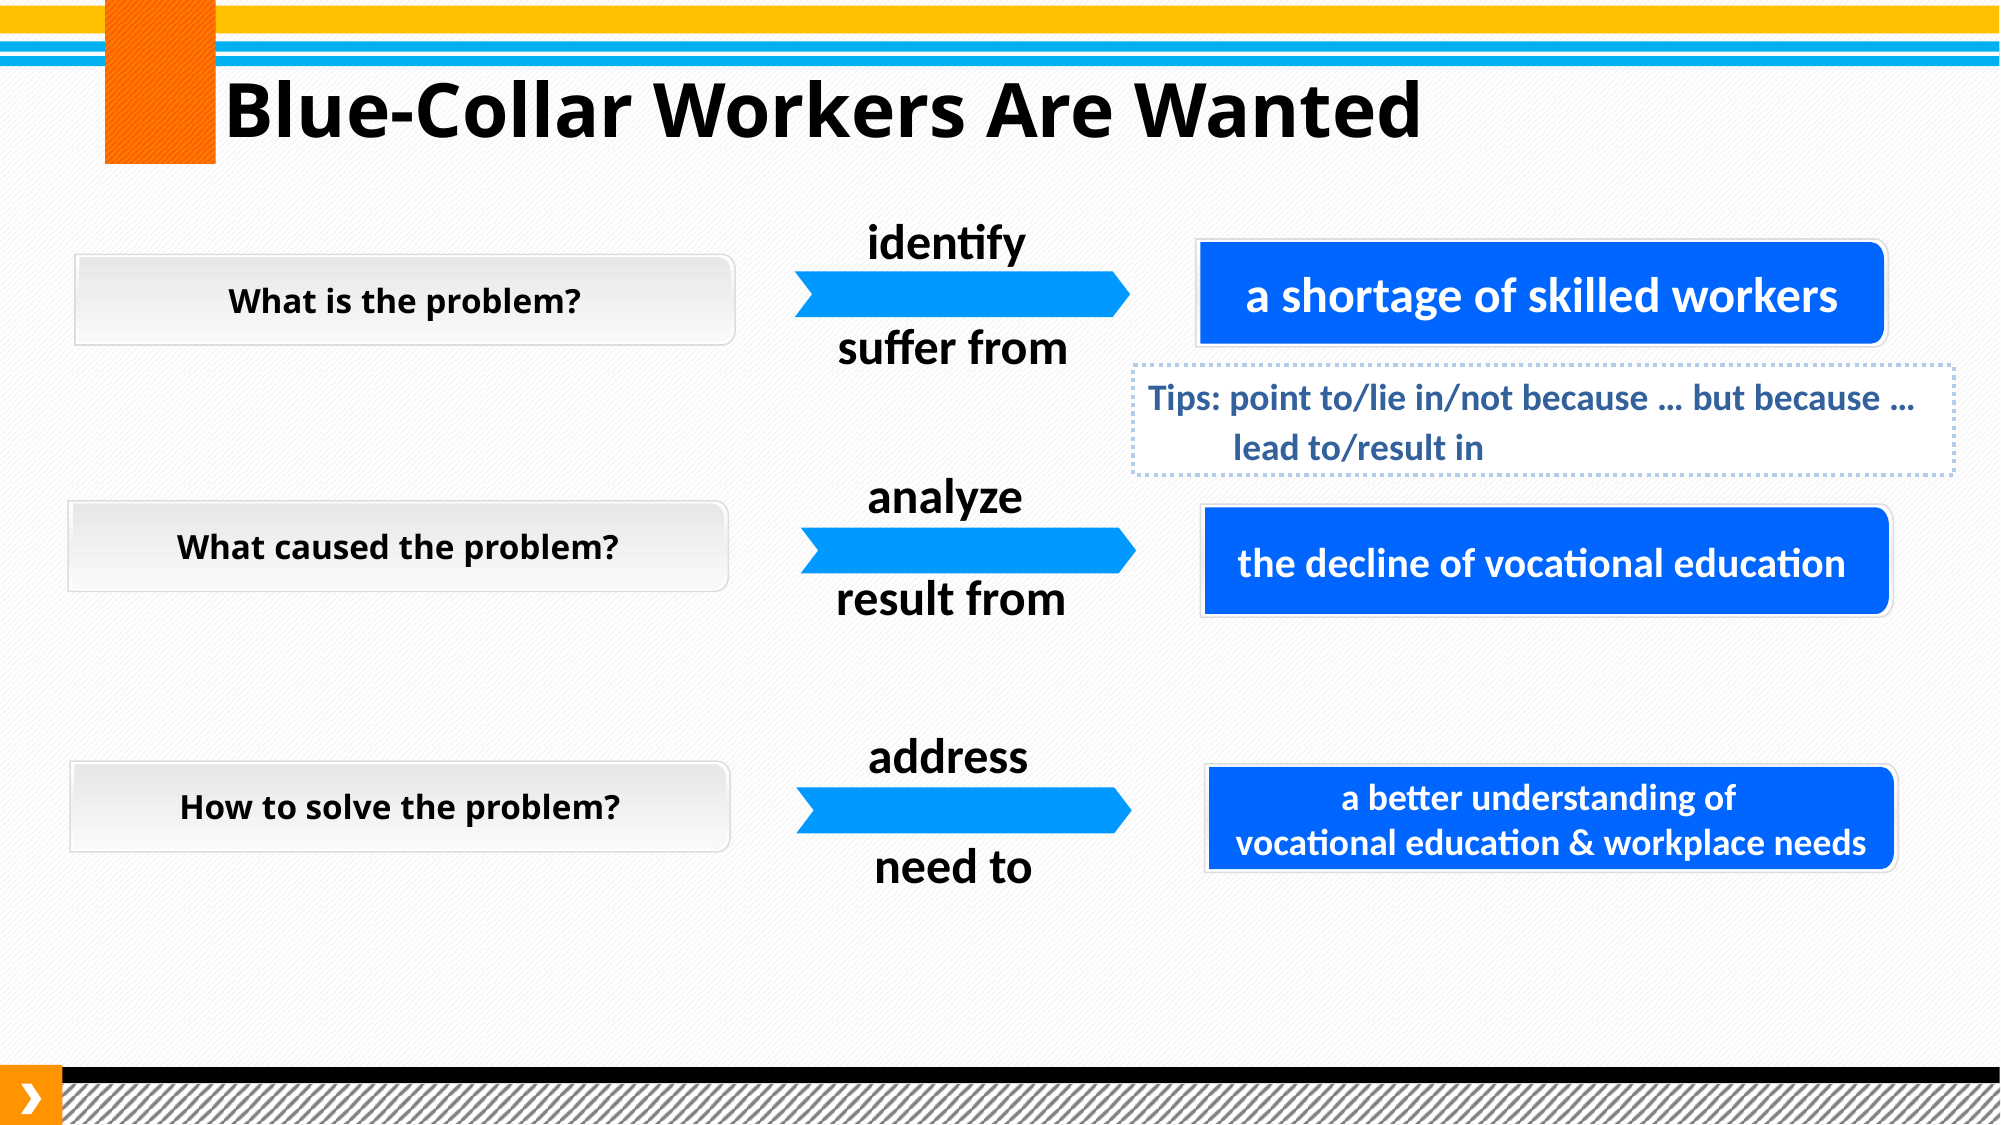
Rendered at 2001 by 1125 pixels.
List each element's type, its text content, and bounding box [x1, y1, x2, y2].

text_box need to [859, 827, 1132, 899]
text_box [67, 500, 729, 592]
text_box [69, 760, 731, 853]
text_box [74, 254, 736, 346]
text_box result from [821, 574, 1105, 632]
text_box [794, 271, 1131, 318]
text_box Tips: point to/lie in/not because … but because … lead to/result in [1133, 365, 1954, 476]
picture [0, 0, 2001, 1125]
text_box [796, 787, 1132, 834]
text_box address [853, 718, 1182, 790]
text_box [1195, 238, 1889, 348]
title Blue-Collar Workers Are Wanted [208, 65, 1490, 190]
text_box [800, 527, 1137, 574]
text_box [1204, 763, 1899, 873]
text_box identify [852, 203, 1181, 275]
text_box suffer from [822, 318, 1107, 380]
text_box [1200, 503, 1894, 618]
text_box analyze [852, 458, 1181, 530]
